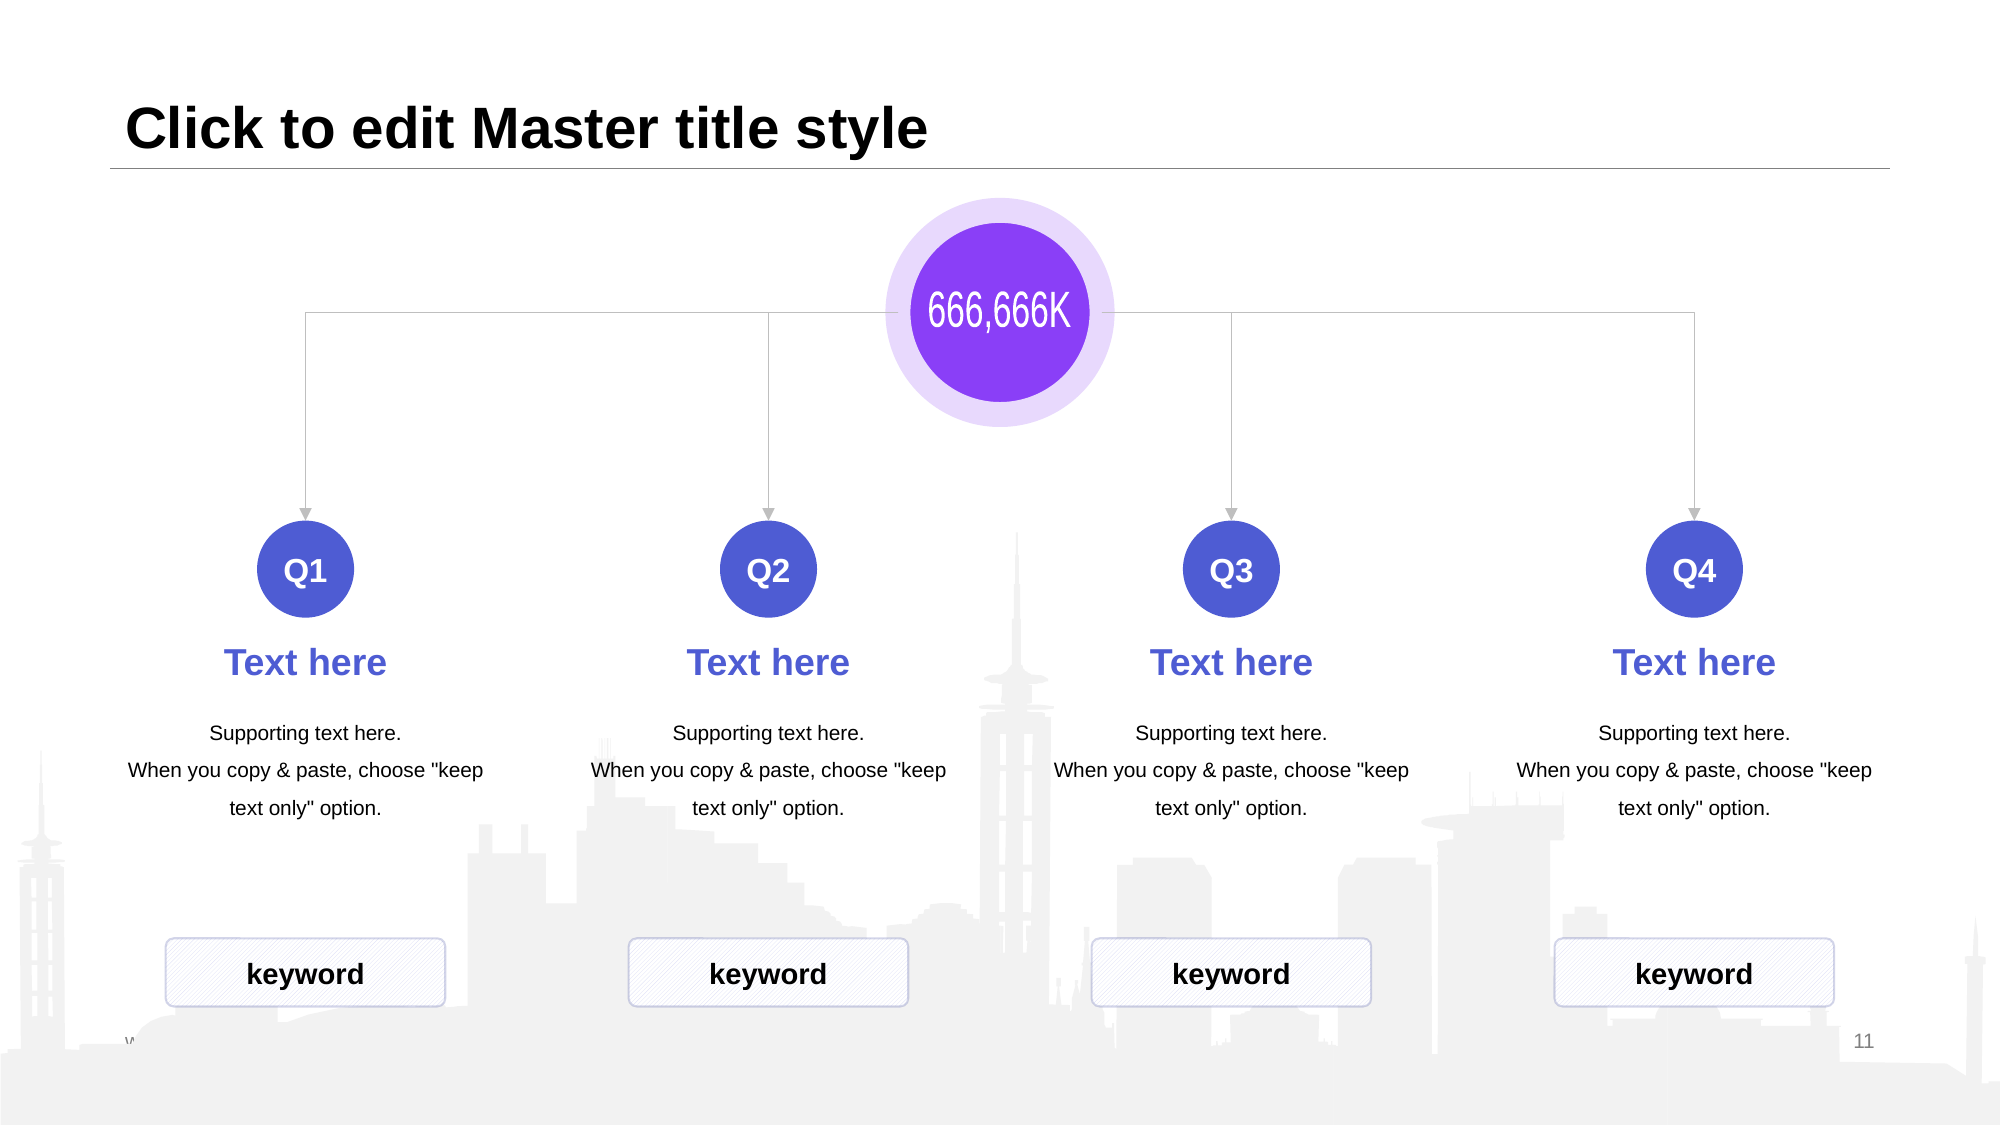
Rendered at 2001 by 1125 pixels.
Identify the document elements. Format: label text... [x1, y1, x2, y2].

title Click to edit Master title style [109, 0, 1890, 169]
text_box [0, 210, 2000, 1125]
